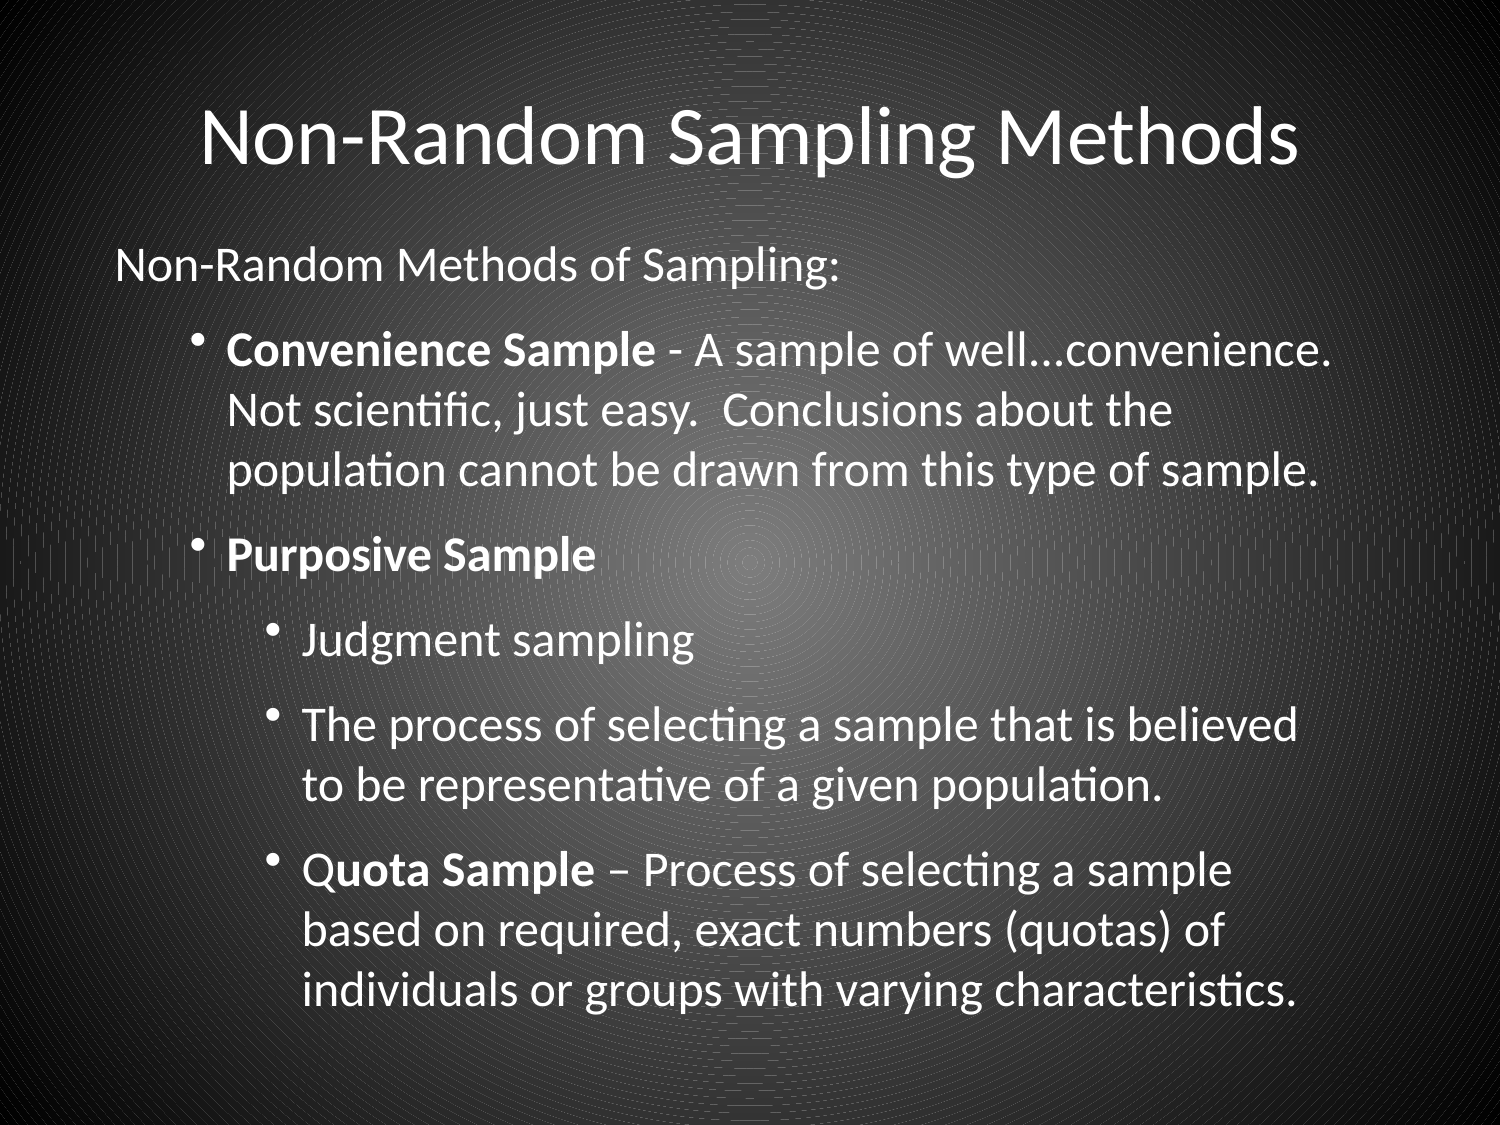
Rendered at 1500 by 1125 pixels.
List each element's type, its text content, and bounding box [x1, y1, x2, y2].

title Non-Random Sampling Methods [112, 37, 1388, 225]
text_box Non-Random Methods of Sampling: Convenience Sample - A sample of well...convenience. Not scientific, just easy. Conclusions about the population cannot be drawn from this type of sample. Purposive Sample Judgment sampling The process of selecting a sample that is believed to be representative of a given population. Quota Sample – Process of selecting a sample based on required, exact numbers (quotas) of individuals or groups with varying characteristics. [99, 223, 1363, 1024]
